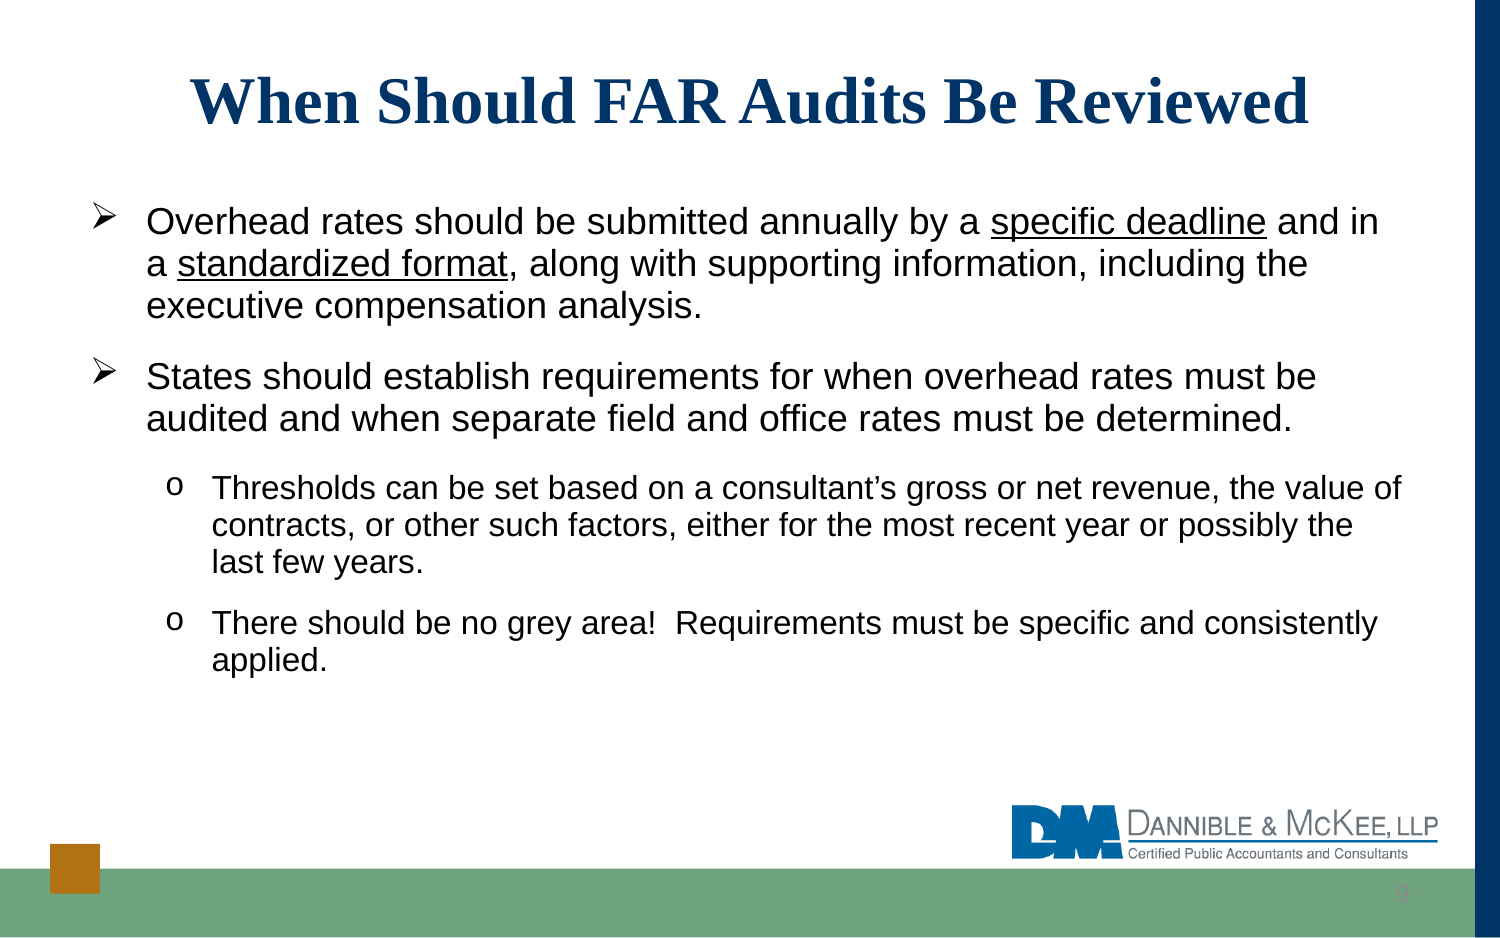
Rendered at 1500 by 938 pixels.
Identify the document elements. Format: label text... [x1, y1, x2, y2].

list Overhead rates should be submitted annually by a specific deadline and in a standardized format, along with supporting information, including the executive compensation analysis. States should establish requirements for when overhead rates must be audited and when separate field and office rates must be determined. Thresholds can be set based on a consultant’s gross or net revenue, the value of contracts, or other such factors, either for the most recent year or possibly the last few years. There should be no grey area! Requirements must be specific and consistently applied. [75, 193, 1425, 807]
slide_number 9 [1074, 868, 1425, 919]
title When Should FAR Audits Be Reviewed [112, 56, 1388, 219]
picture [1012, 805, 1438, 859]
